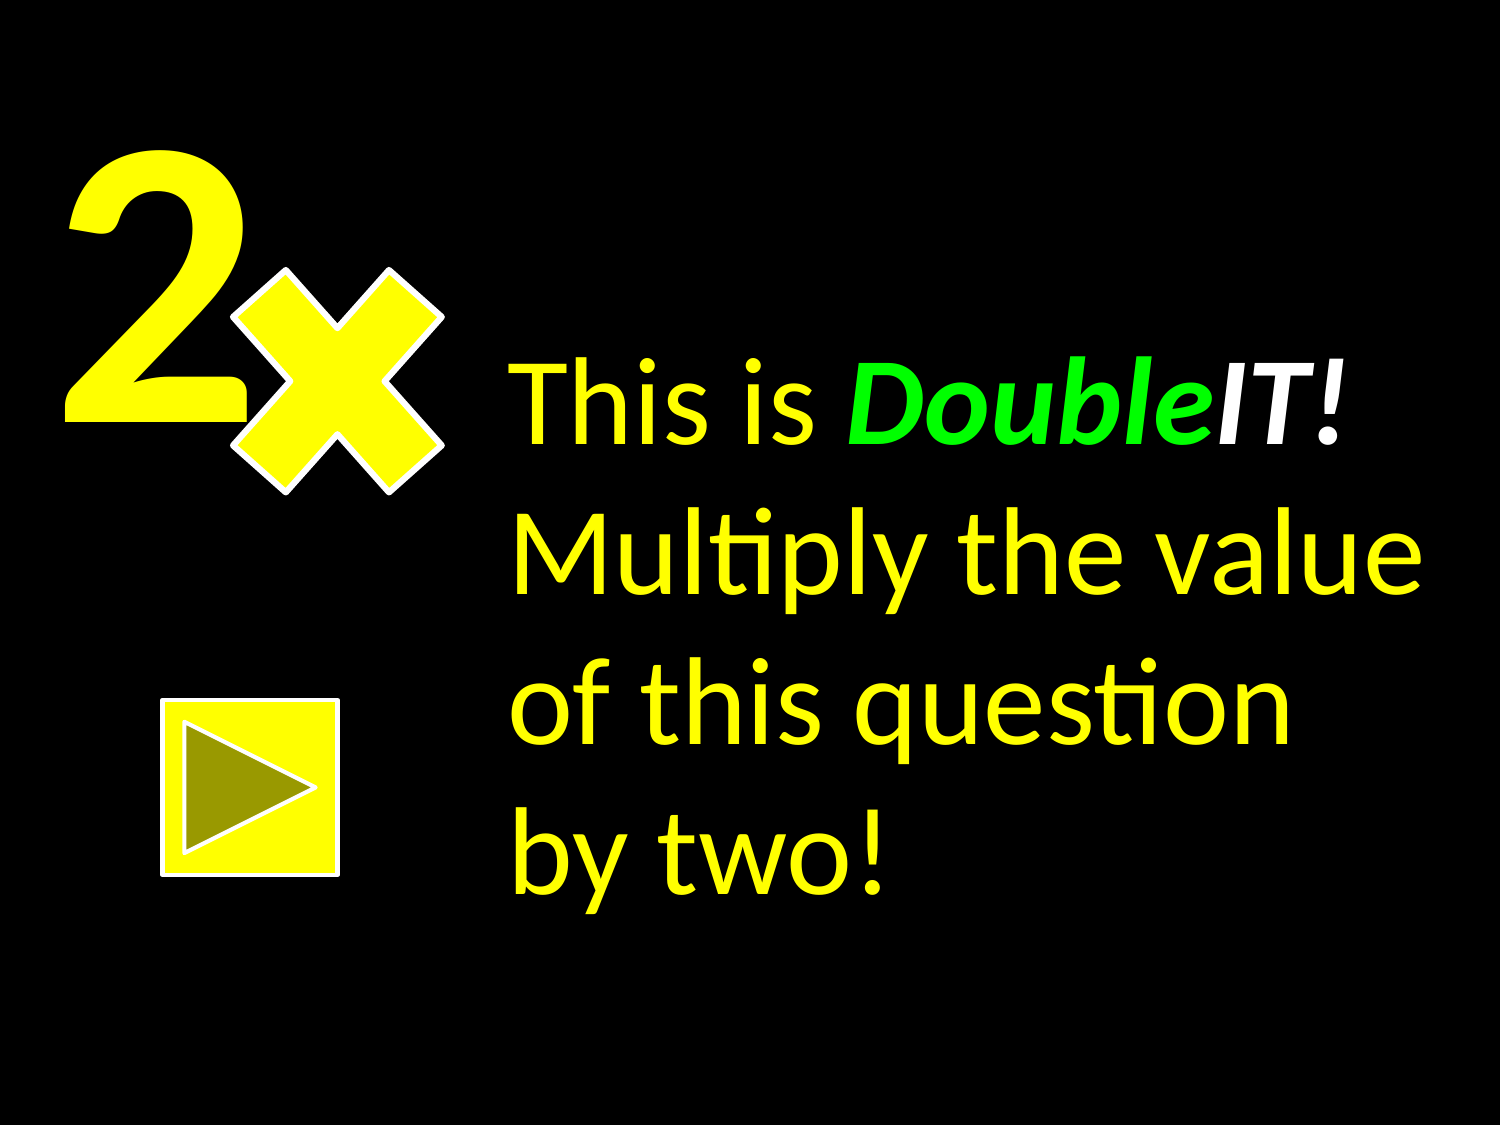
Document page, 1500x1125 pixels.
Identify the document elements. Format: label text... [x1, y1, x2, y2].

text_box [160, 698, 340, 877]
text_box [313, 267, 444, 495]
text_box 2 [0, 0, 313, 513]
text_box This is DoubleIT! Multiply the value of this question by two! [492, 312, 1442, 928]
